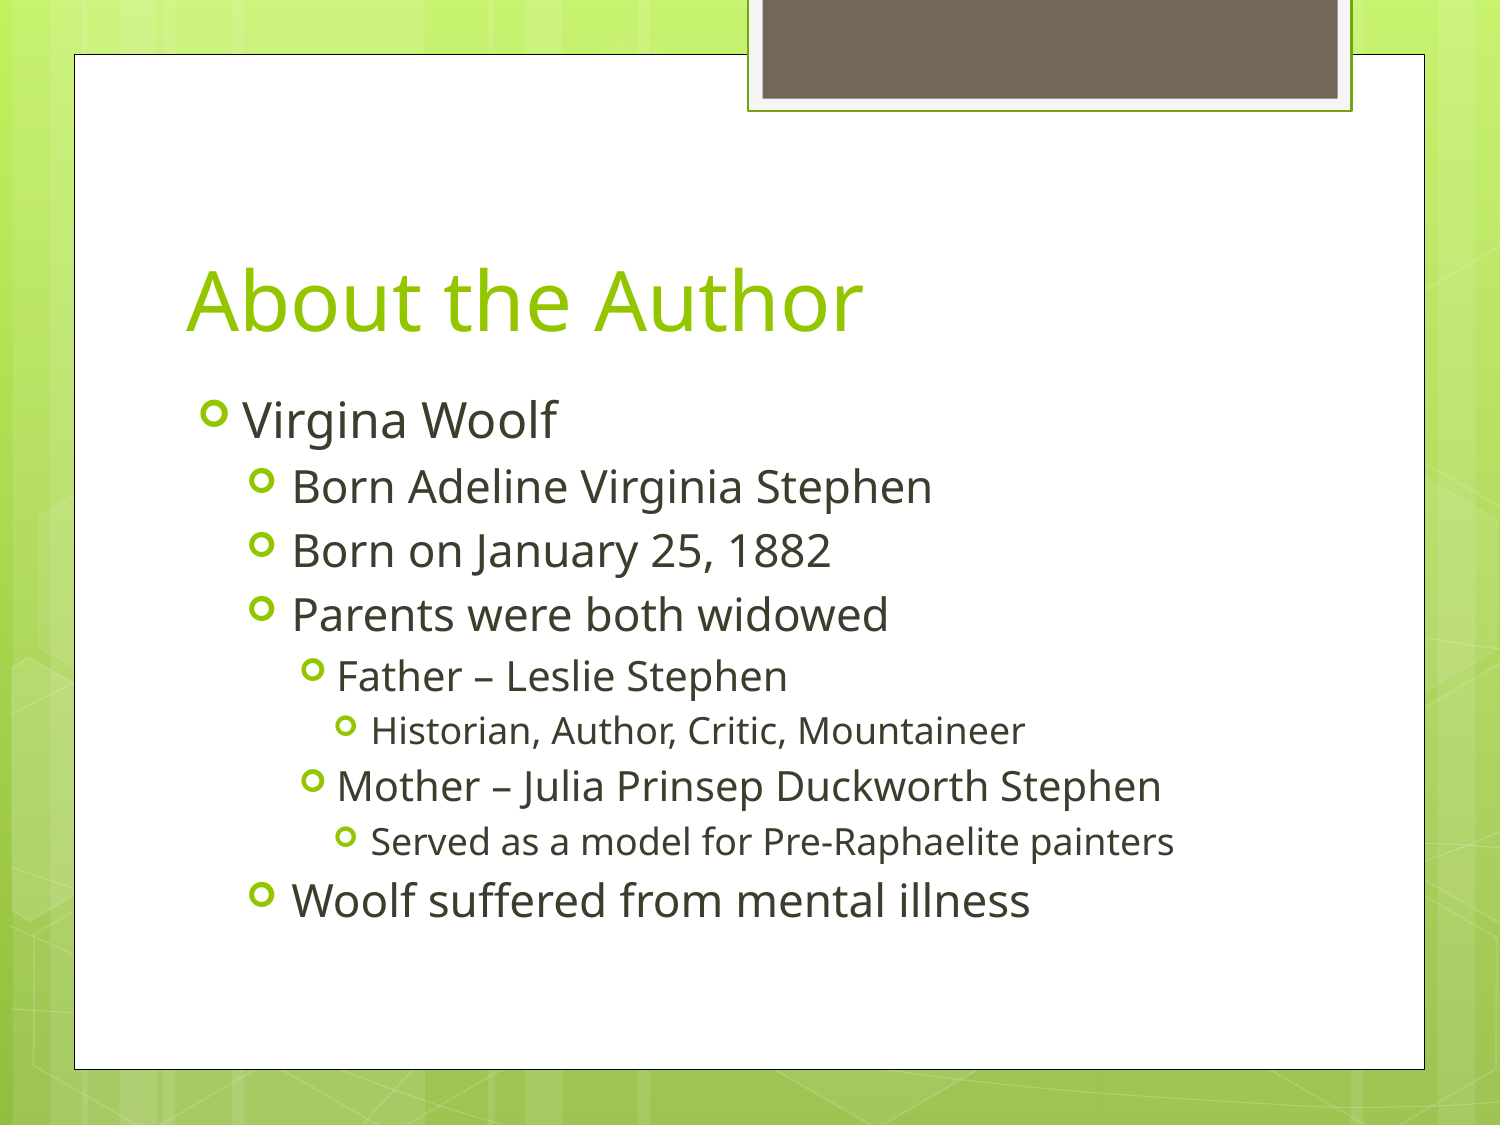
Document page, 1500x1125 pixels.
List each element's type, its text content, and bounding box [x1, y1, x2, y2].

list Virgina Woolf Born Adeline Virginia Stephen Born on January 25, 1882 Parents were both widowed Father – Leslie Stephen Historian, Author, Critic, Mountaineer Mother – Julia Prinsep Duckworth Stephen Served as a model for Pre-Raphaelite painters Woolf suffered from mental illness [171, 381, 1283, 957]
title About the Author [171, 168, 1324, 357]
